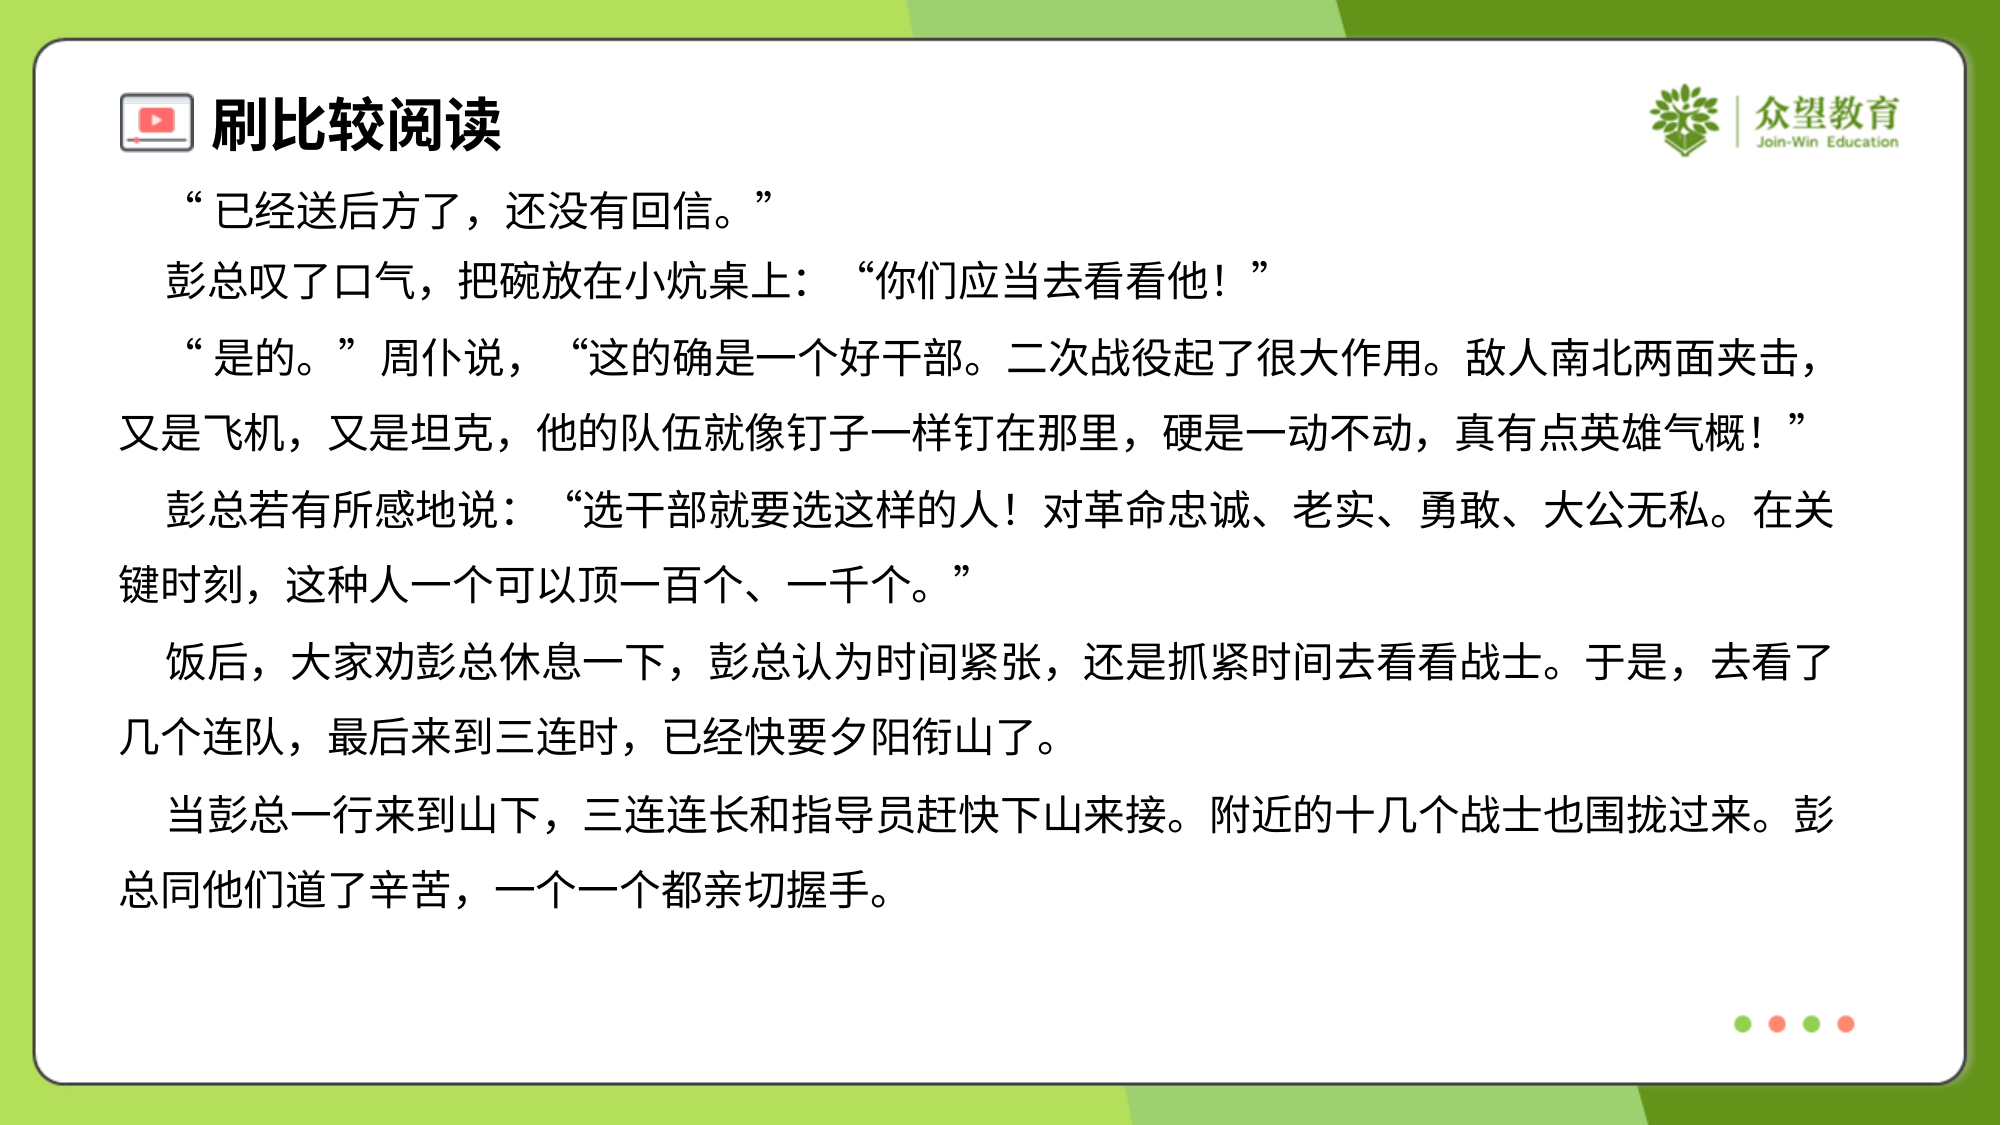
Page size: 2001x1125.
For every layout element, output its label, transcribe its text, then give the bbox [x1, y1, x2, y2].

picture [0, 0, 2000, 1125]
text_box “是的。”周仆说，“这的确是一个好干部。二次战役起了很大作用。敌人南北两面夹击， 又是飞机，又是坦克，他的队伍就像钉子一样钉在那里，硬是一动不动，真有点英雄气概！” 彭总若有所感地说：“选干部就要选这样的人！对革命忠诚、老实、勇敢、大公无私。在关 键时刻，这种人一个可以顶一百个、一千个。” 饭后，大家劝彭总休息一下，彭总认为时间紧张，还是抓紧时间去看看战士。于是，去看了 几个连队，最后来到三连时，已经快要夕阳衔山了。 当彭总一行来到山下，三连连长和指导员赶快下山来接。附近的十几个战士也围拢过来。彭 总同他们道了辛苦，一个一个都亲切握手。 [118, 307, 1883, 914]
text_box “已经送后方了，还没有回信。” 彭总叹了口气，把碗放在小炕桌上：“你们应当去看看他！” [118, 159, 1883, 298]
